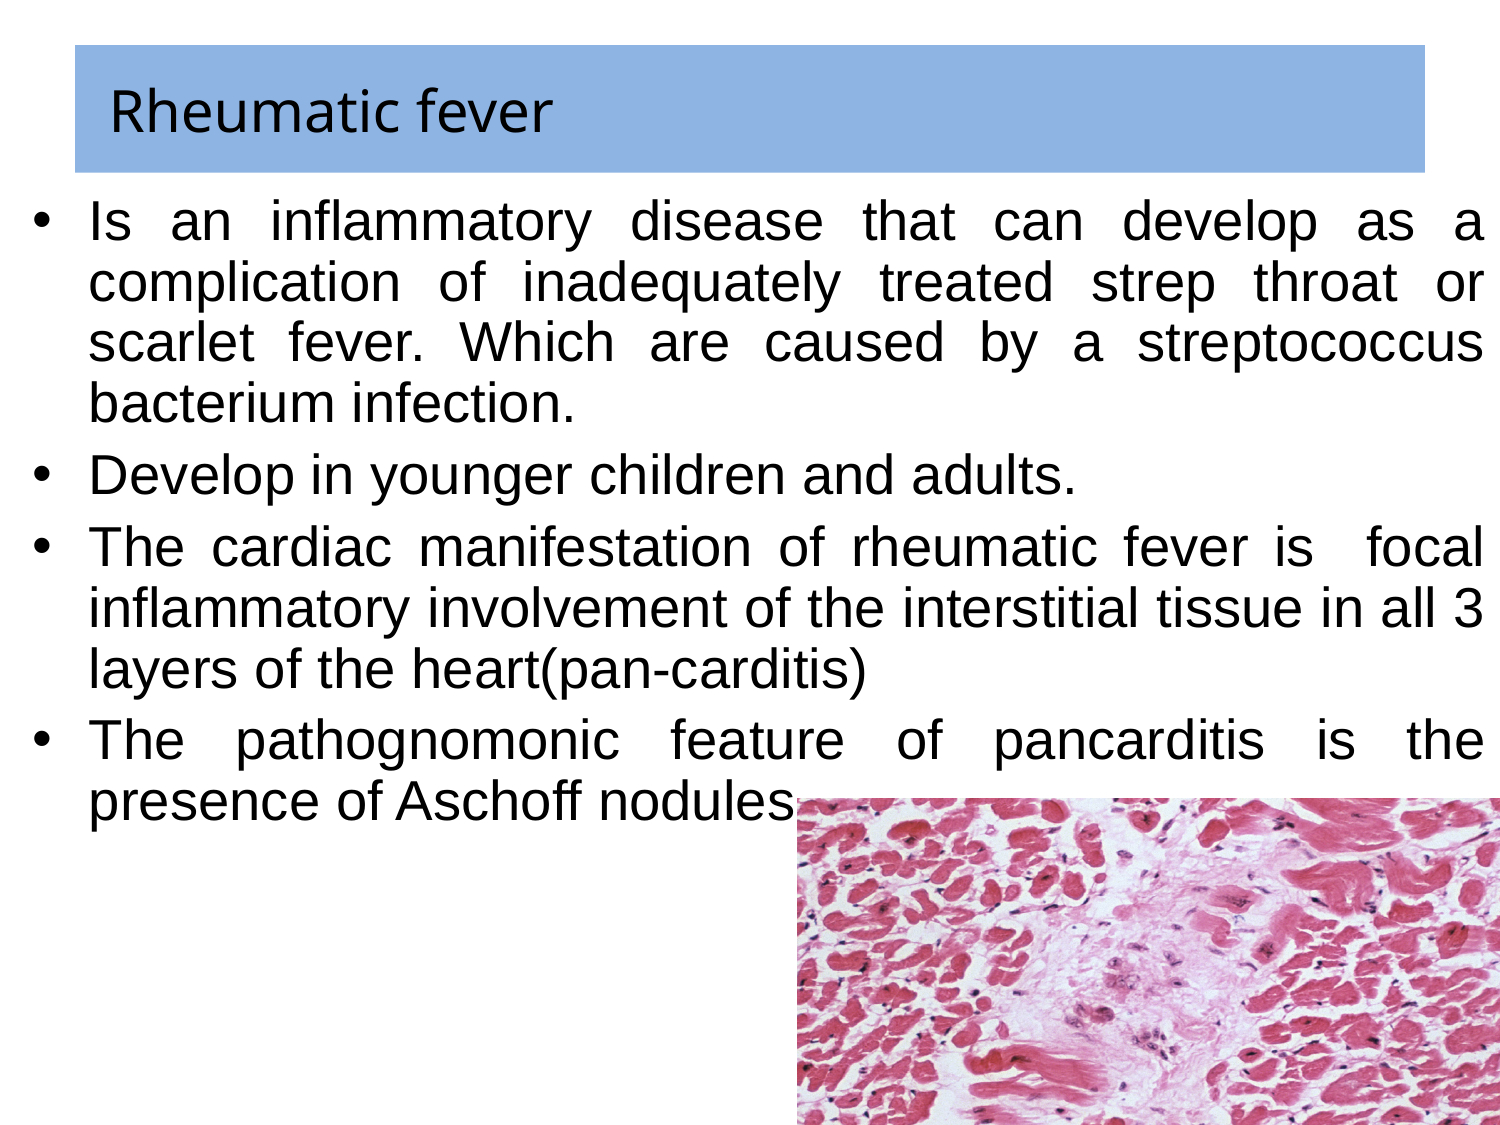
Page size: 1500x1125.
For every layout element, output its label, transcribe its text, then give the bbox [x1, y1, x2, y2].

picture [796, 798, 1500, 1125]
title Rheumatic fever [75, 45, 1425, 173]
list Is an inflammatory disease that can develop as a complication of inadequately treated strep throat or scarlet fever. Which are caused by a streptococcus bacterium infection. Develop in younger children and adults. The cardiac manifestation of rheumatic fever is focal inflammatory involvement of the interstitial tissue in all 3 layers of the heart(pan-carditis) The pathognomonic feature of pancarditis is the presence of Aschoff nodules. [17, 184, 1500, 1125]
